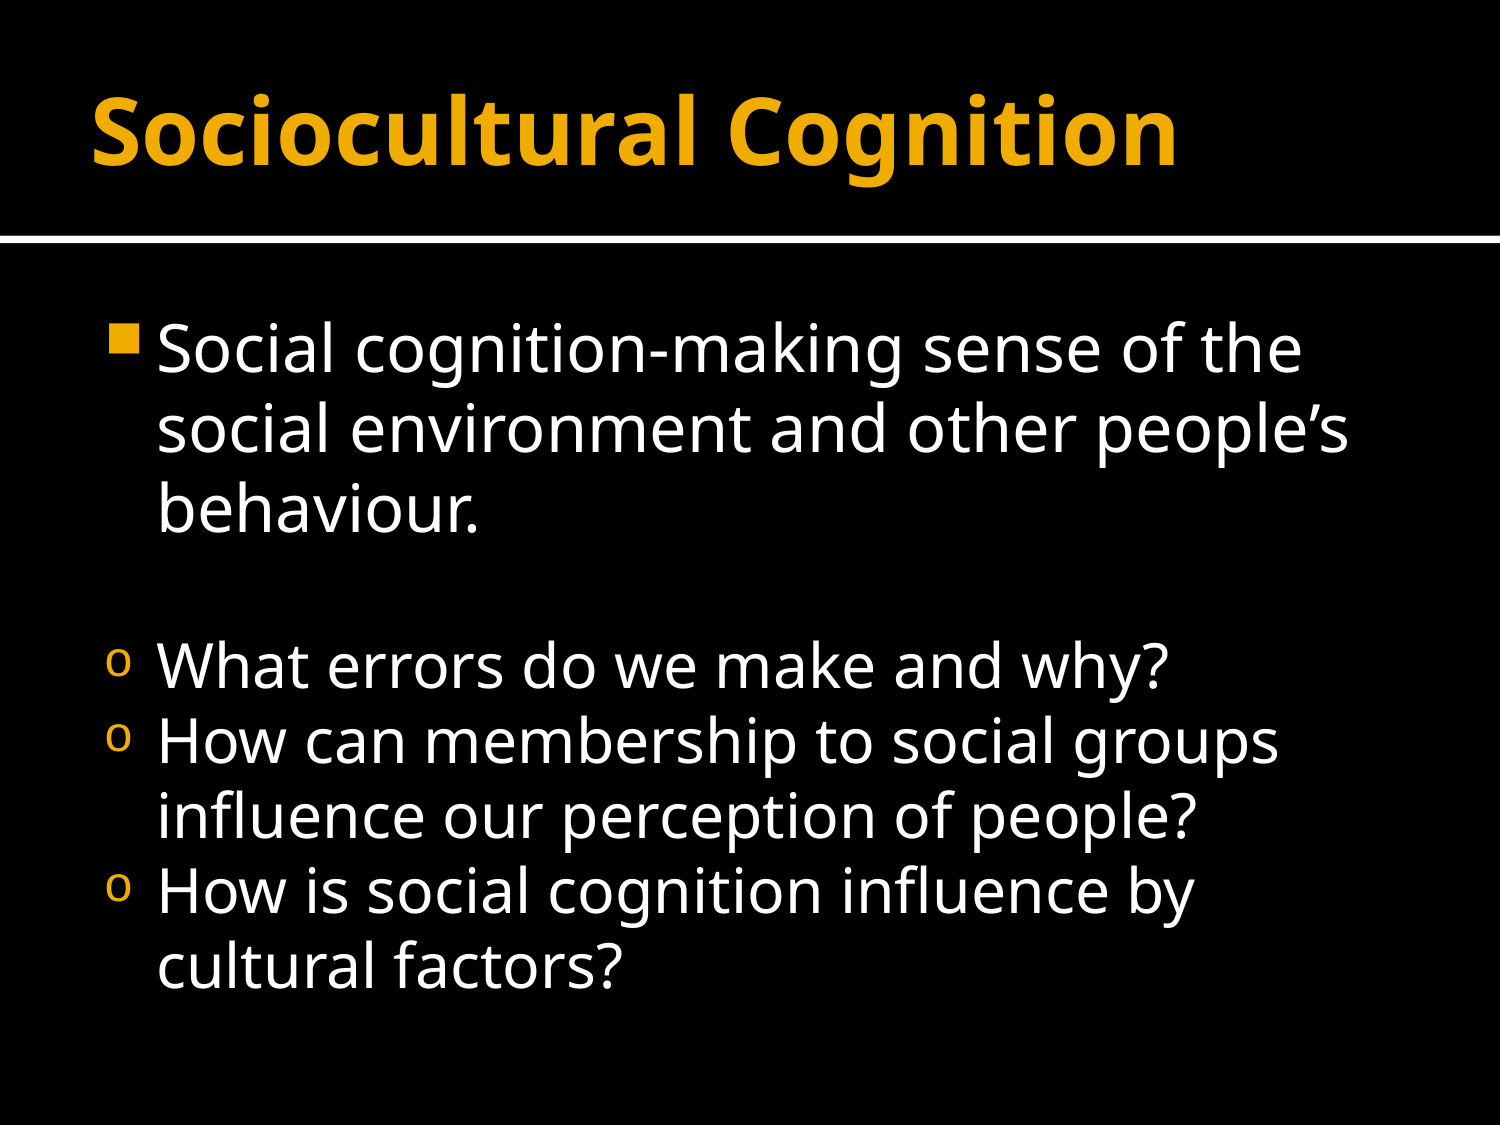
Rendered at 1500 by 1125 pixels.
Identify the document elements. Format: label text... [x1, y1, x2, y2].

title Sociocultural Cognition [75, 25, 1425, 231]
list Social cognition-making sense of the social environment and other people’s behaviour. What errors do we make and why? How can membership to social groups influence our perception of people? How is social cognition influence by cultural factors? [75, 291, 1425, 1050]
